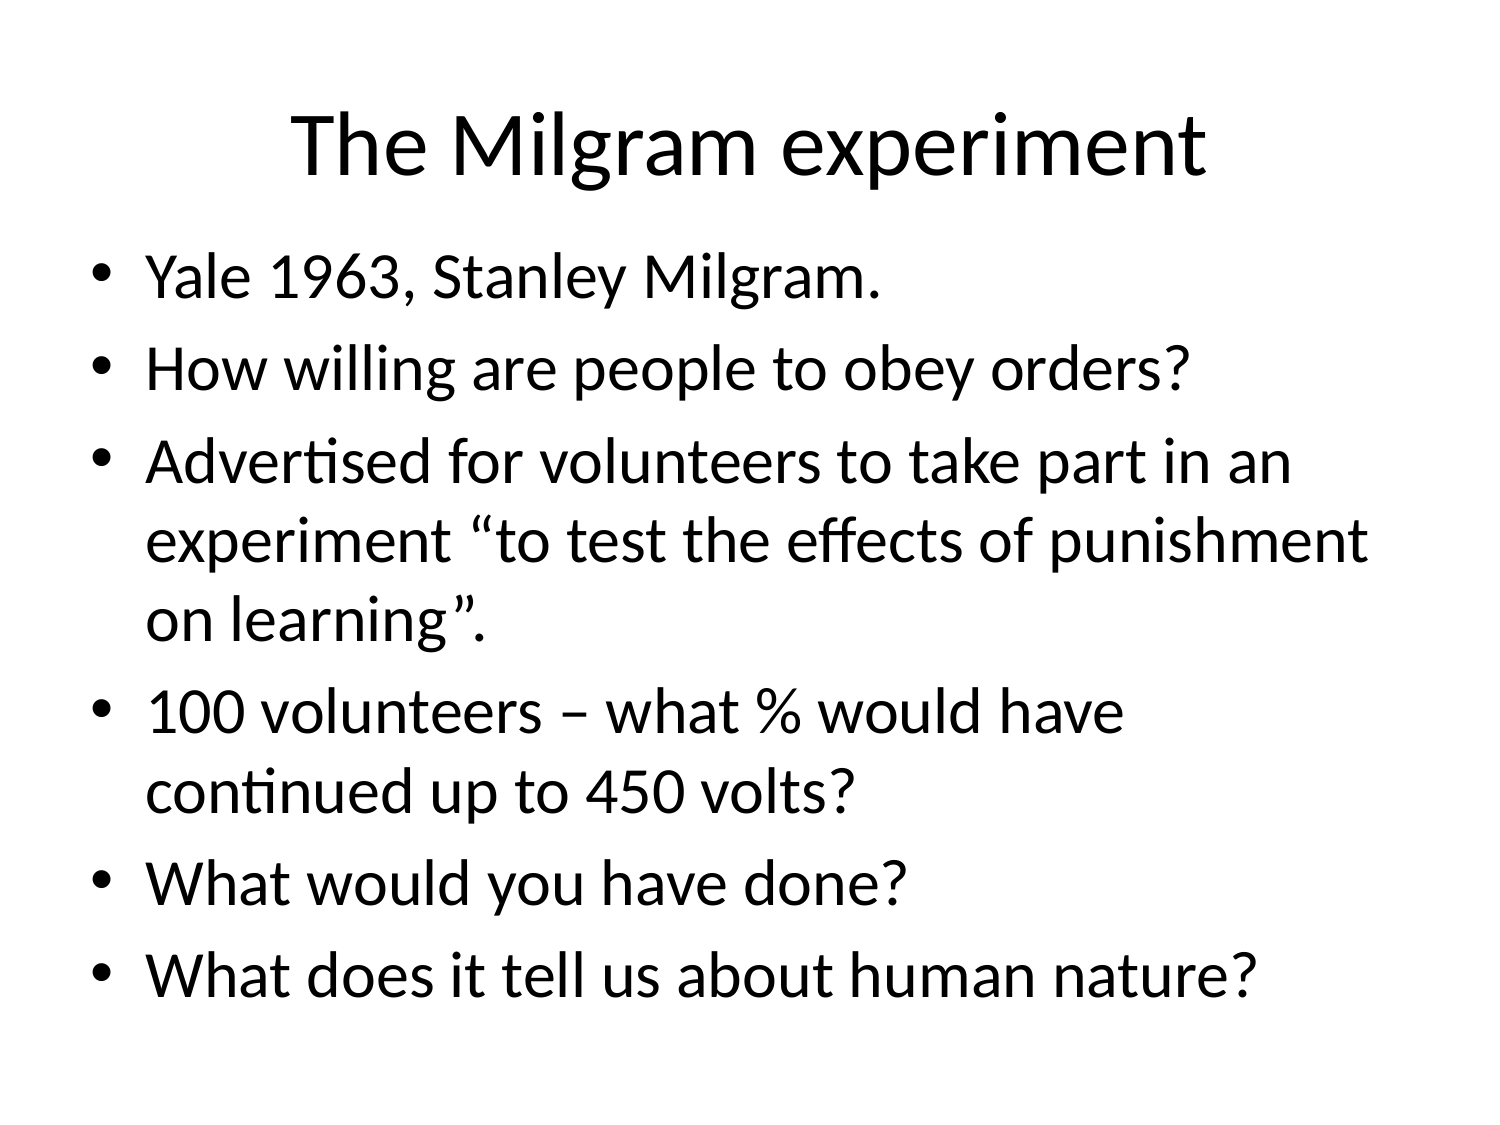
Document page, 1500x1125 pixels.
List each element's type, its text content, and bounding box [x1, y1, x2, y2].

title The Milgram experiment [75, 45, 1425, 224]
list Yale 1963, Stanley Milgram. How willing are people to obey orders? Advertised for volunteers to take part in an experiment “to test the effects of punishment on learning”. 100 volunteers – what % would have continued up to 450 volts? What would you have done? What does it tell us about human nature? [75, 224, 1425, 1025]
